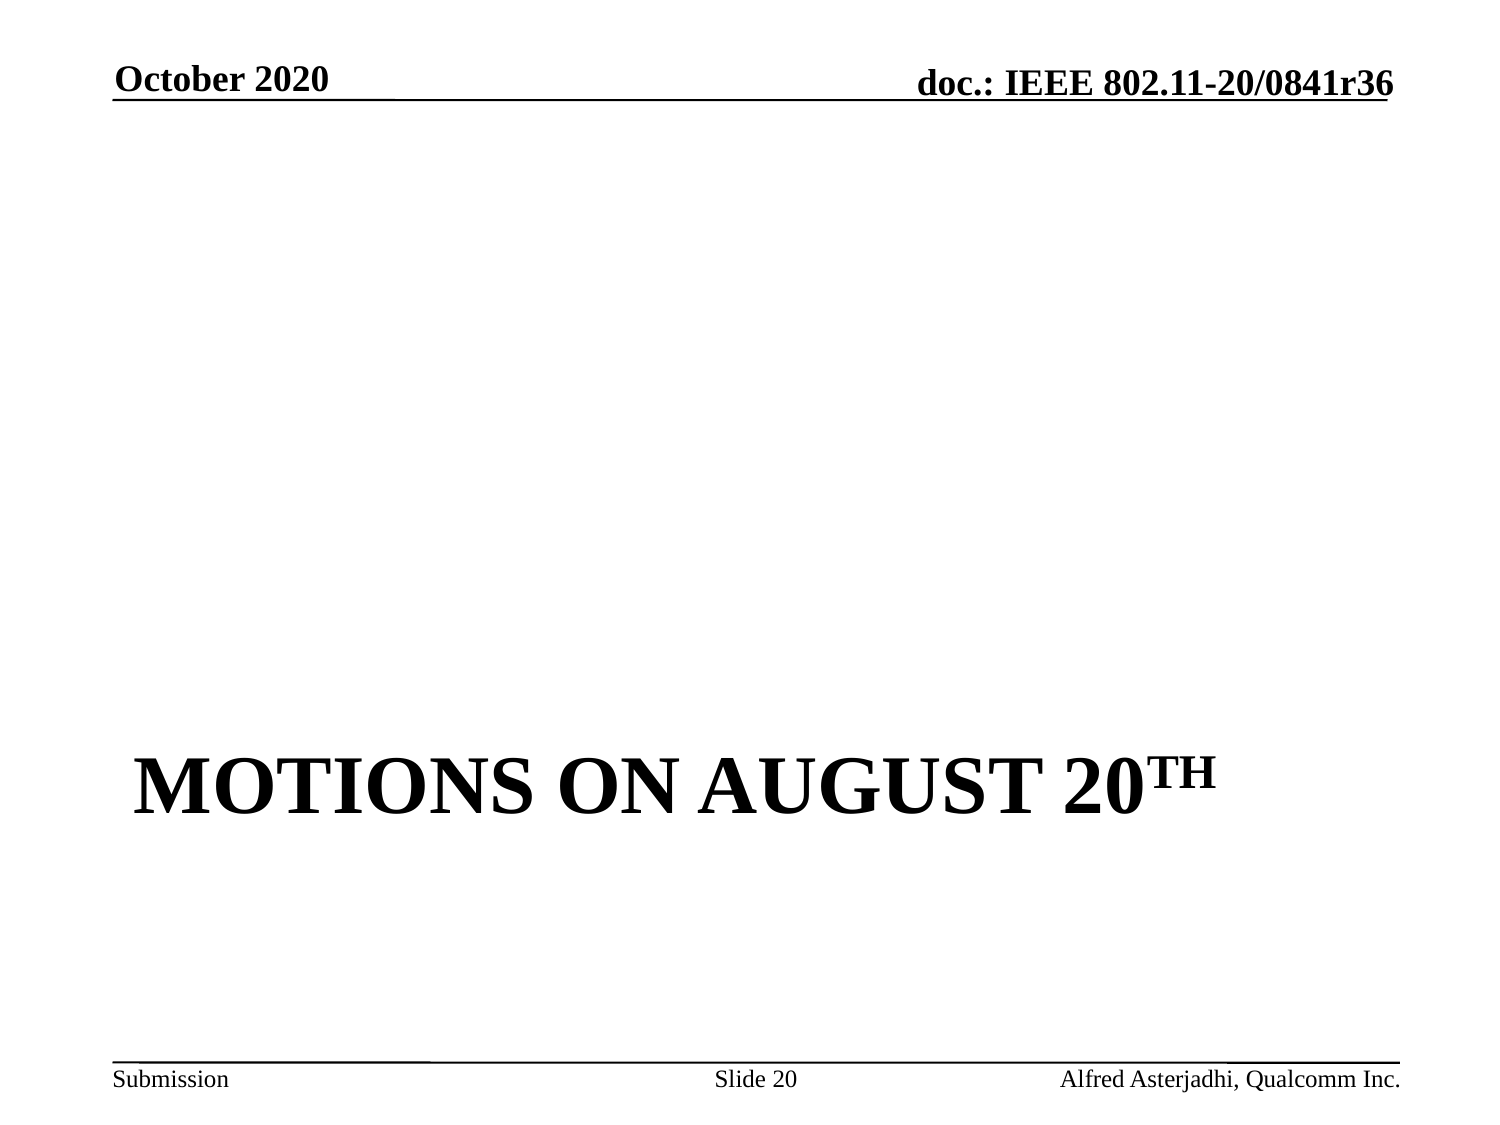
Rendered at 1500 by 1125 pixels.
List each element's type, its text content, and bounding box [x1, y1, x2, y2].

slide_number Slide 20 [712, 1061, 800, 1123]
title Motions on August 20th [118, 722, 1394, 947]
footer Alfred Asterjadhi, Qualcomm Inc. [878, 1061, 1402, 1093]
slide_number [114, 54, 423, 100]
